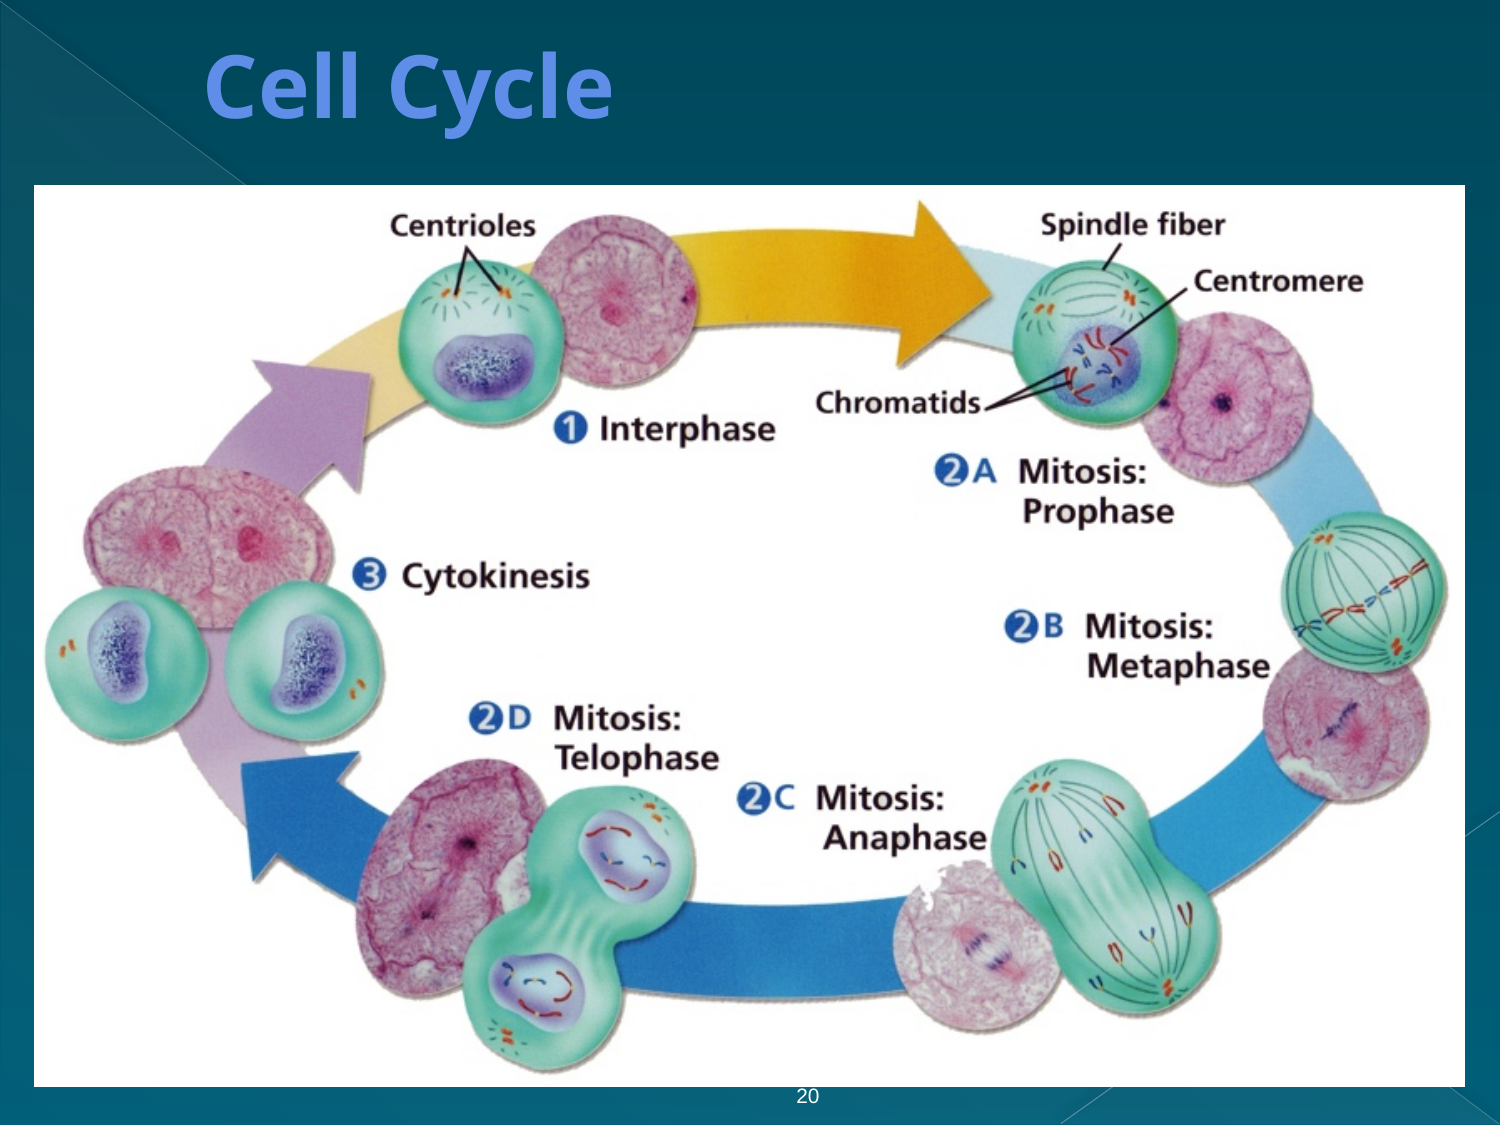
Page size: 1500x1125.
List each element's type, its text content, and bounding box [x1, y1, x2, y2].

slide_number 20 [785, 1089, 1136, 1113]
picture [34, 185, 1464, 1087]
title Cell Cycle [112, 0, 1388, 172]
